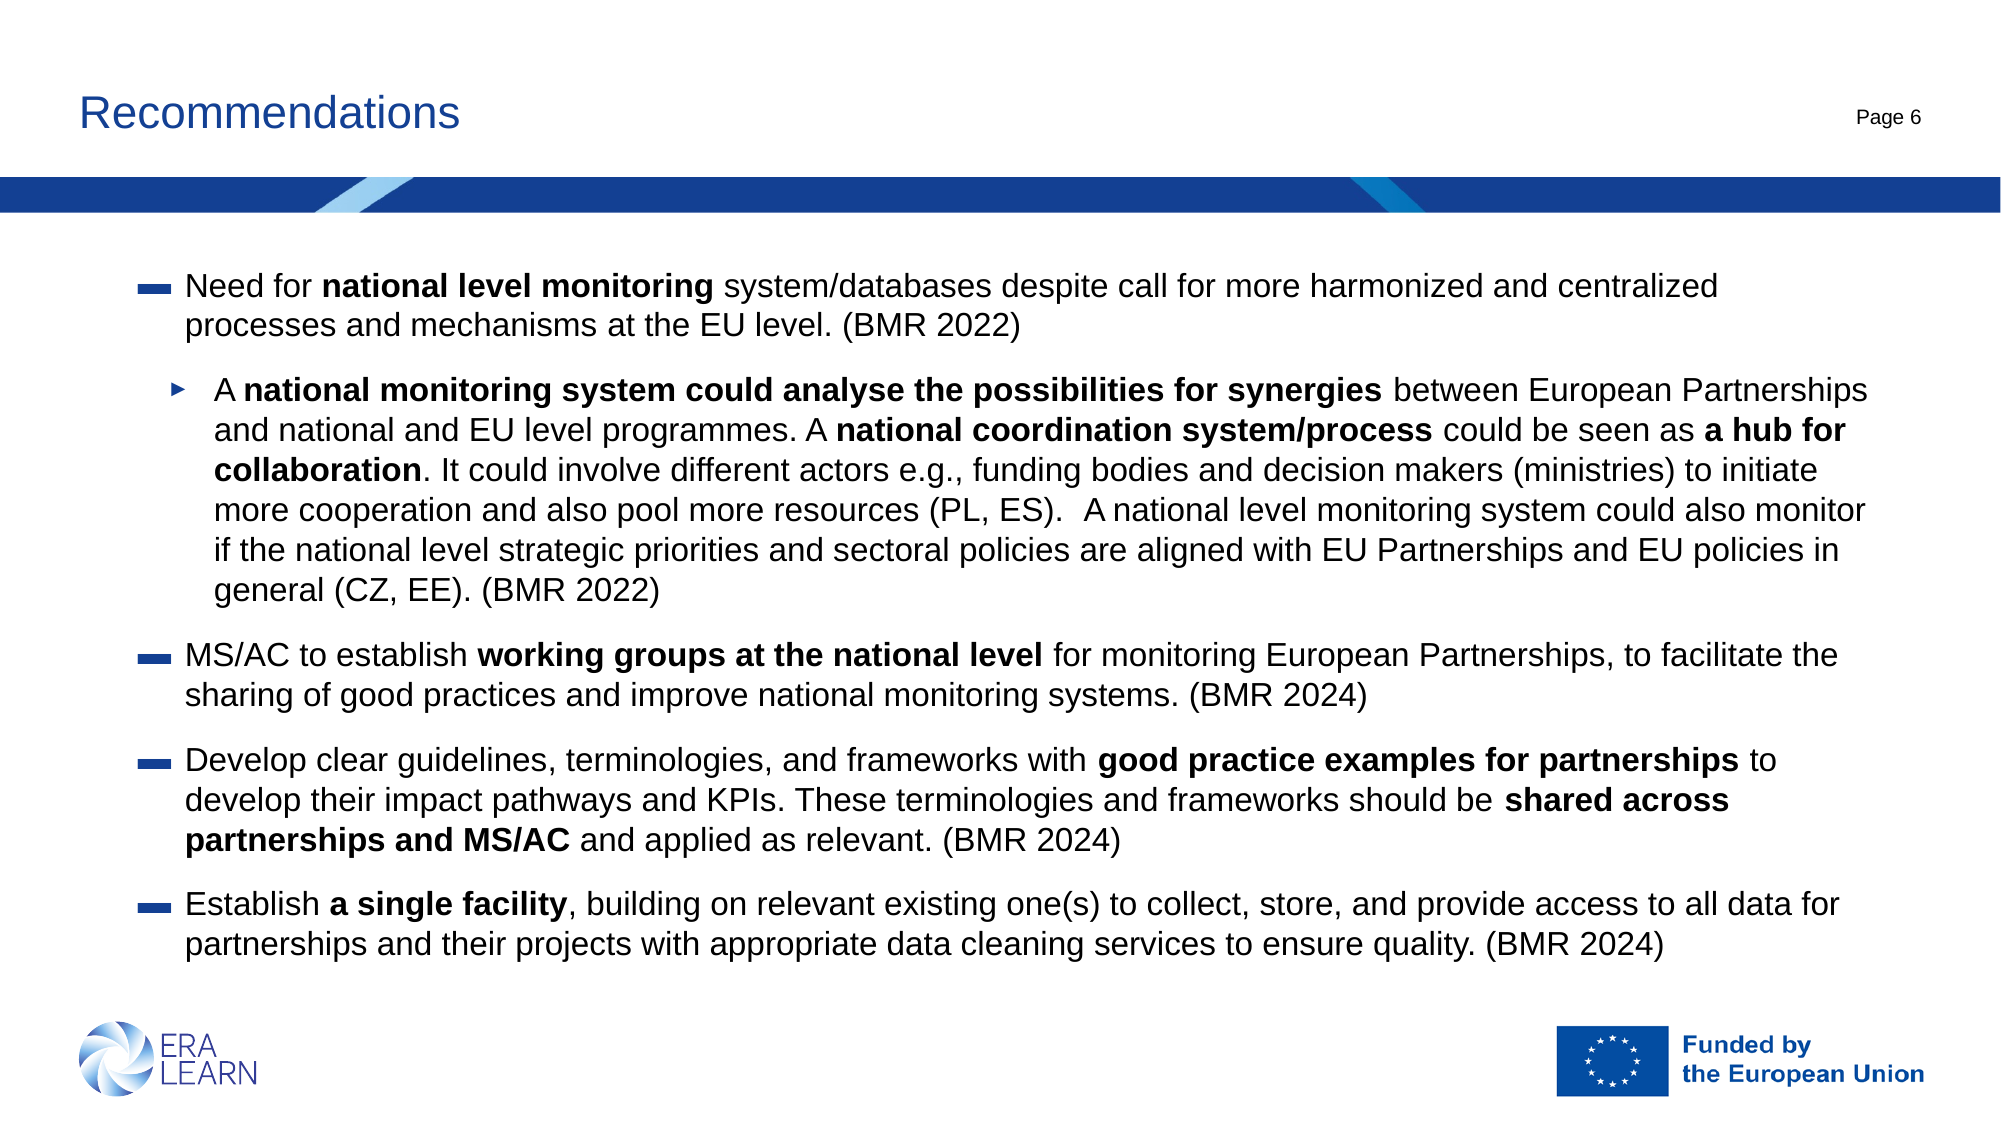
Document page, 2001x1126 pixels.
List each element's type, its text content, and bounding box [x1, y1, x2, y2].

picture [0, 177, 2001, 213]
picture [1543, 1021, 1944, 1101]
slide_number Page 6 [1763, 103, 1922, 127]
title Recommendations [78, 42, 1764, 138]
list Need for national level monitoring system/databases despite call for more harmonized and centralized processes and mechanisms at the EU level. (BMR 2022) A national monitoring system could analyse the possibilities for synergies between European Partnerships and national and EU level programmes. A national coordination system/process could be seen as a hub for collaboration. It could involve different actors e.g., funding bodies and decision makers (ministries) to initiate more cooperation and also pool more resources (PL, ES). A national level monitoring system could also monitor if the national level strategic priorities and sectoral policies are aligned with EU Partnerships and EU policies in general (CZ, EE). (BMR 2022) MS/AC to establish working groups at the national level for monitoring European Partnerships, to facilitate the sharing of good practices and improve national monitoring systems. (BMR 2024) Develop clear guidelines, terminologies, and frameworks with good practice examples for partnerships to develop their impact pathways and KPIs. These terminologies and frameworks should be shared across partnerships and MS/AC and applied as relevant. (BMR 2024) Establish a single facility, building on relevant existing one(s) to collect, store, and provide access to all data for partnerships and their projects with appropriate data cleaning services to ensure quality. (BMR 2024) [78, 263, 1877, 1036]
